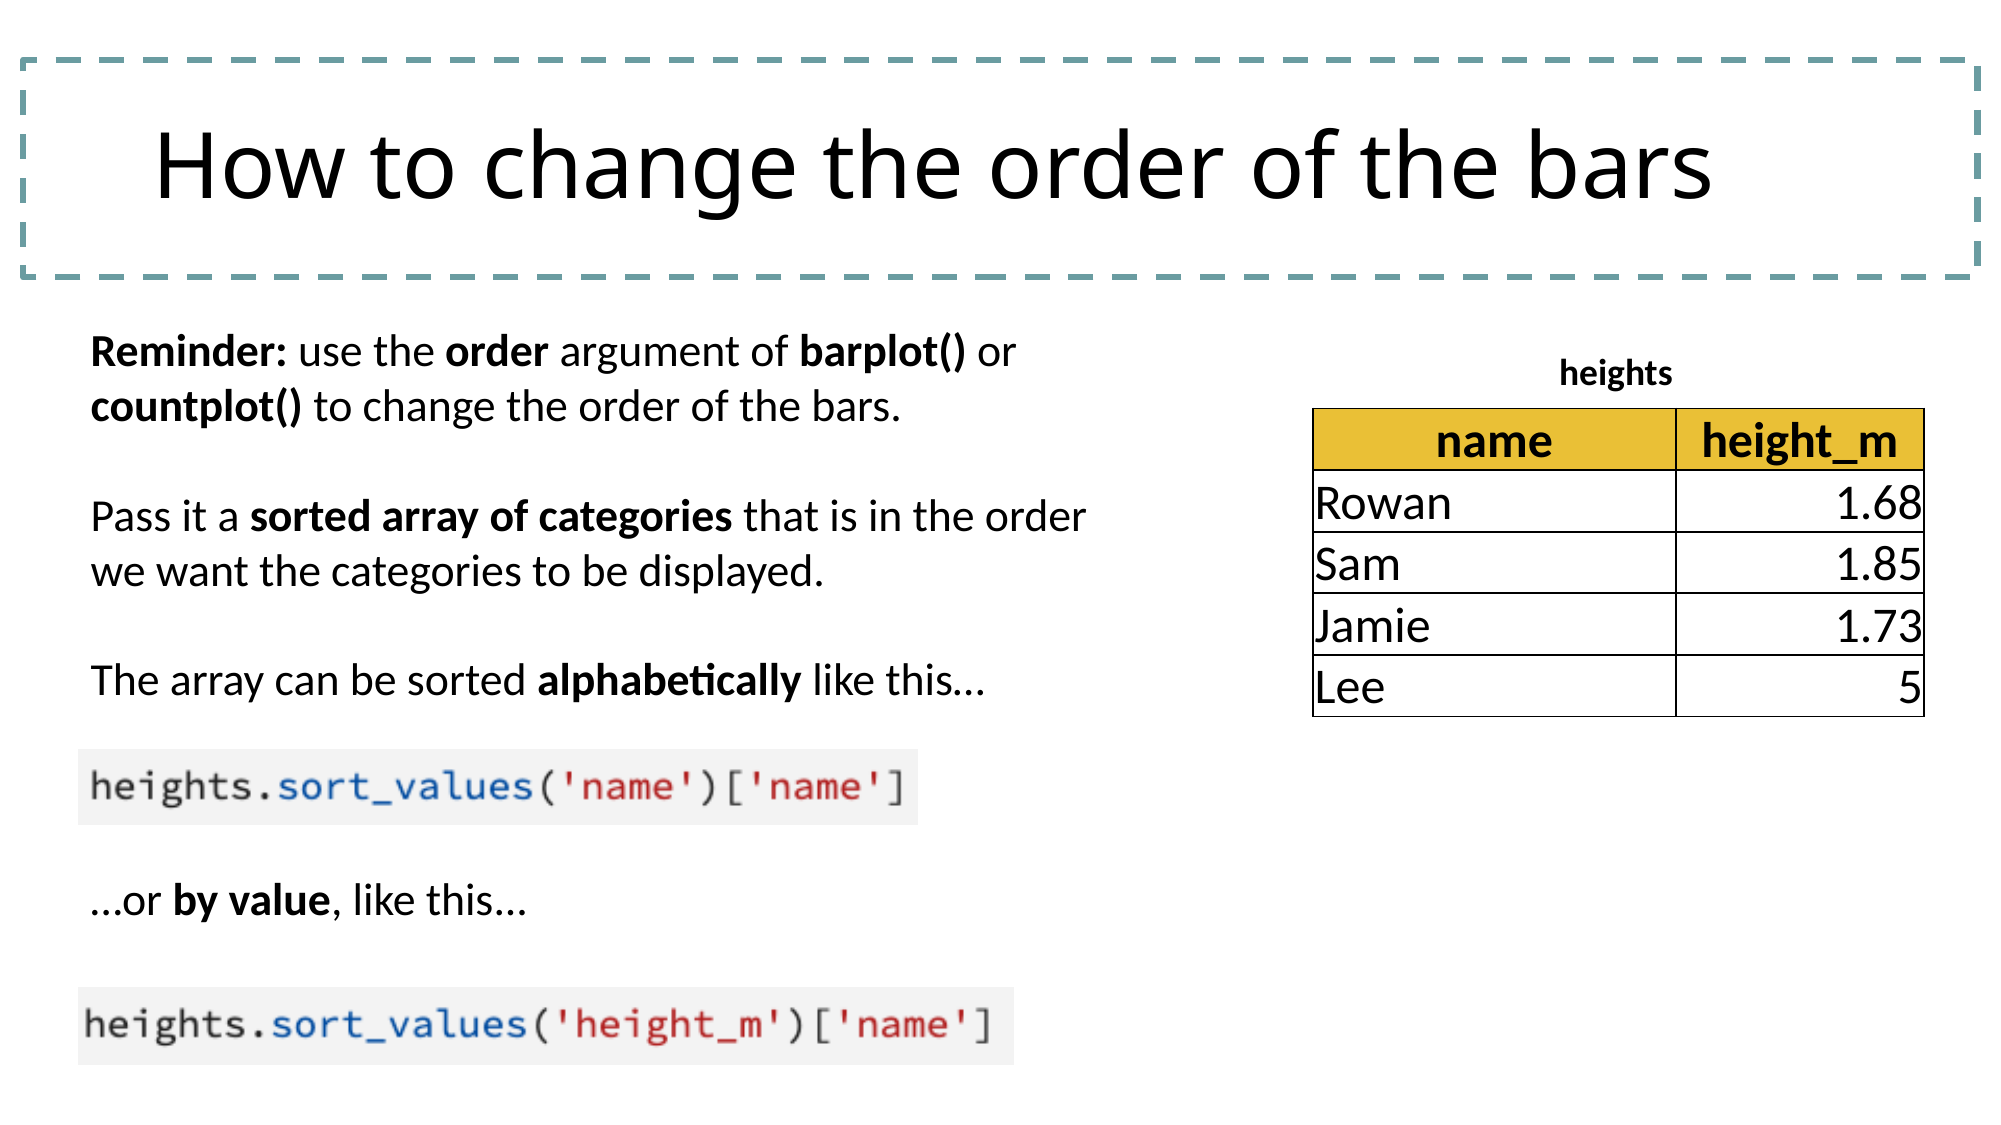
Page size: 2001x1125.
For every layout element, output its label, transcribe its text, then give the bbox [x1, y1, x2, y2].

table_cell Lee [1314, 656, 1675, 716]
table_cell 1.73 [1677, 594, 1923, 654]
table_cell Jamie [1314, 594, 1675, 654]
title How to change the order of the bars [137, 59, 1863, 278]
picture [78, 749, 918, 825]
text_box heights [1544, 340, 1694, 401]
table_header name [1314, 409, 1675, 469]
table_cell 1.85 [1677, 533, 1923, 592]
text_box Reminder: use the order argument of barplot() or countplot() to change the order of the bars. Pass it a sorted array of categories that is in the order we want the categories to be displayed. The array can be sorted alphabetically like this… …or by value, like this... [75, 312, 1132, 988]
table_header height_m [1677, 409, 1923, 469]
table_cell Rowan [1314, 471, 1675, 531]
table_cell 1.68 [1677, 471, 1923, 531]
picture [78, 987, 1014, 1066]
table_cell Sam [1314, 533, 1675, 592]
table_cell 5 [1677, 656, 1923, 716]
